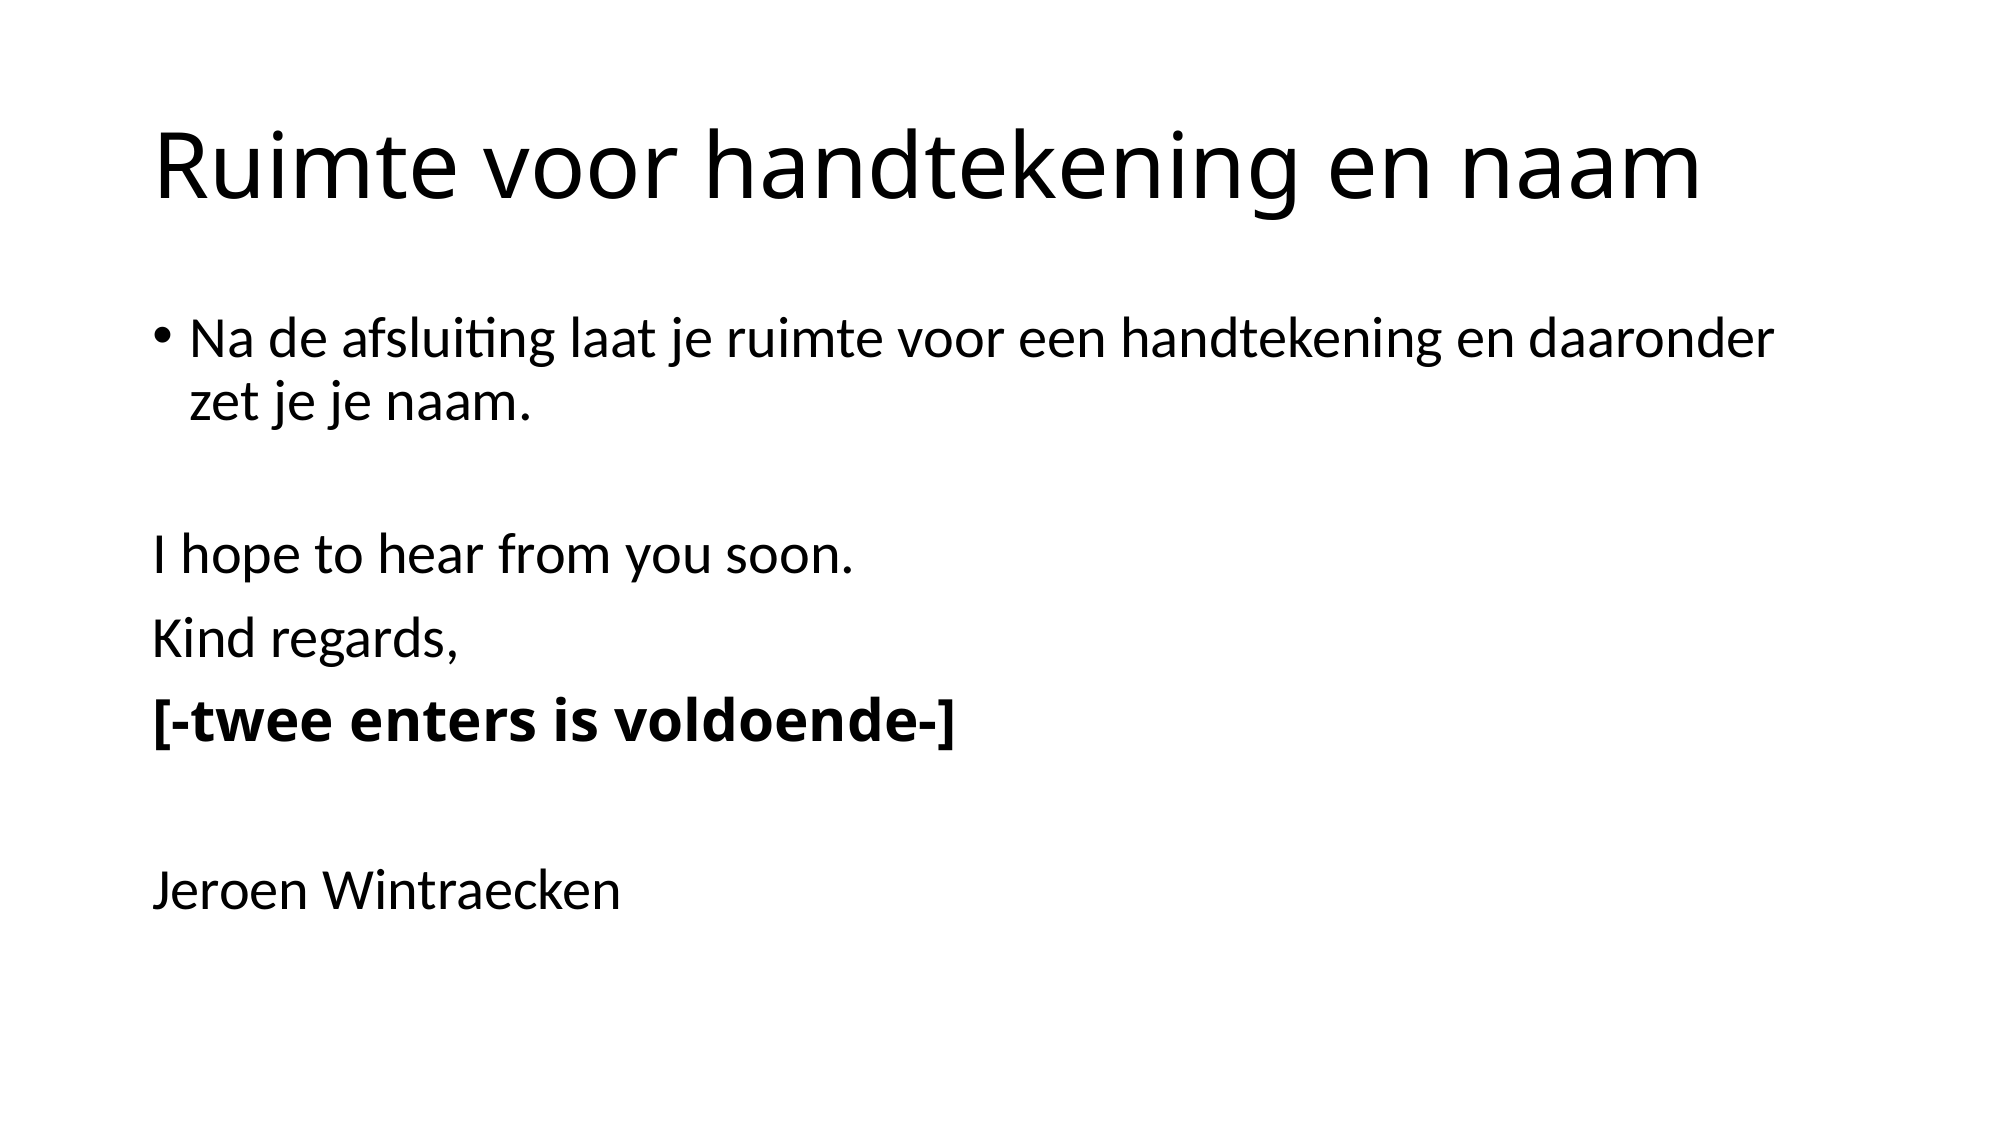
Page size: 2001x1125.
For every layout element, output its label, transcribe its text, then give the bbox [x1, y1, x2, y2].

list Na de afsluiting laat je ruimte voor een handtekening en daaronder zet je je naam. I hope to hear from you soon. Kind regards, [-twee enters is voldoende-] Jeroen Wintraecken [137, 299, 1863, 1014]
title Ruimte voor handtekening en naam [137, 59, 1863, 278]
